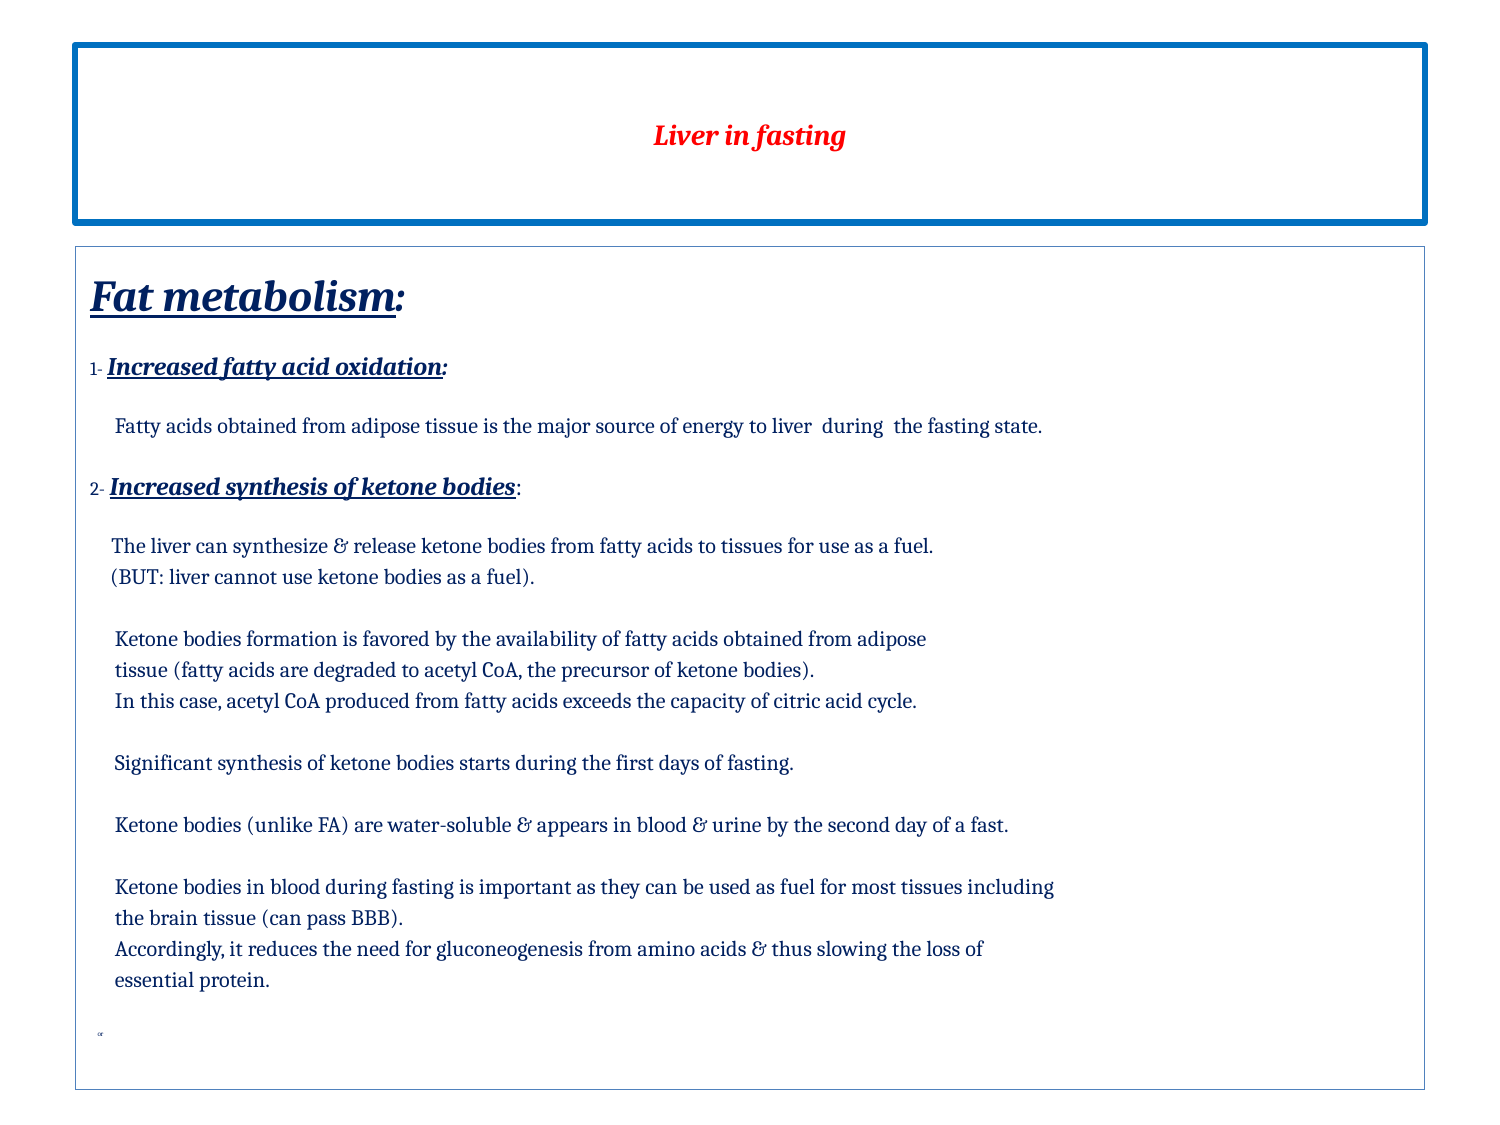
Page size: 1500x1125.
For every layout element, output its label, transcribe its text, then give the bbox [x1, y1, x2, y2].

title Liver in fasting [75, 45, 1425, 223]
list Fat metabolism: 1- Increased fatty acid oxidation: Fatty acids obtained from adipose tissue is the major source of energy to liver during the fasting state. 2- Increased synthesis of ketone bodies: The liver can synthesize & release ketone bodies from fatty acids to tissues for use as a fuel. (BUT: liver cannot use ketone bodies as a fuel). Ketone bodies formation is favored by the availability of fatty acids obtained from adipose tissue (fatty acids are degraded to acetyl CoA, the precursor of ketone bodies). In this case, acetyl CoA produced from fatty acids exceeds the capacity of citric acid cycle. Significant synthesis of ketone bodies starts during the first days of fasting. Ketone bodies (unlike FA) are water-soluble & appears in blood & urine by the second day of a fast. Ketone bodies in blood during fasting is important as they can be used as fuel for most tissues including the brain tissue (can pass BBB). Accordingly, it reduces the need for gluconeogenesis from amino acids & thus slowing the loss of essential protein. or [75, 246, 1425, 1090]
